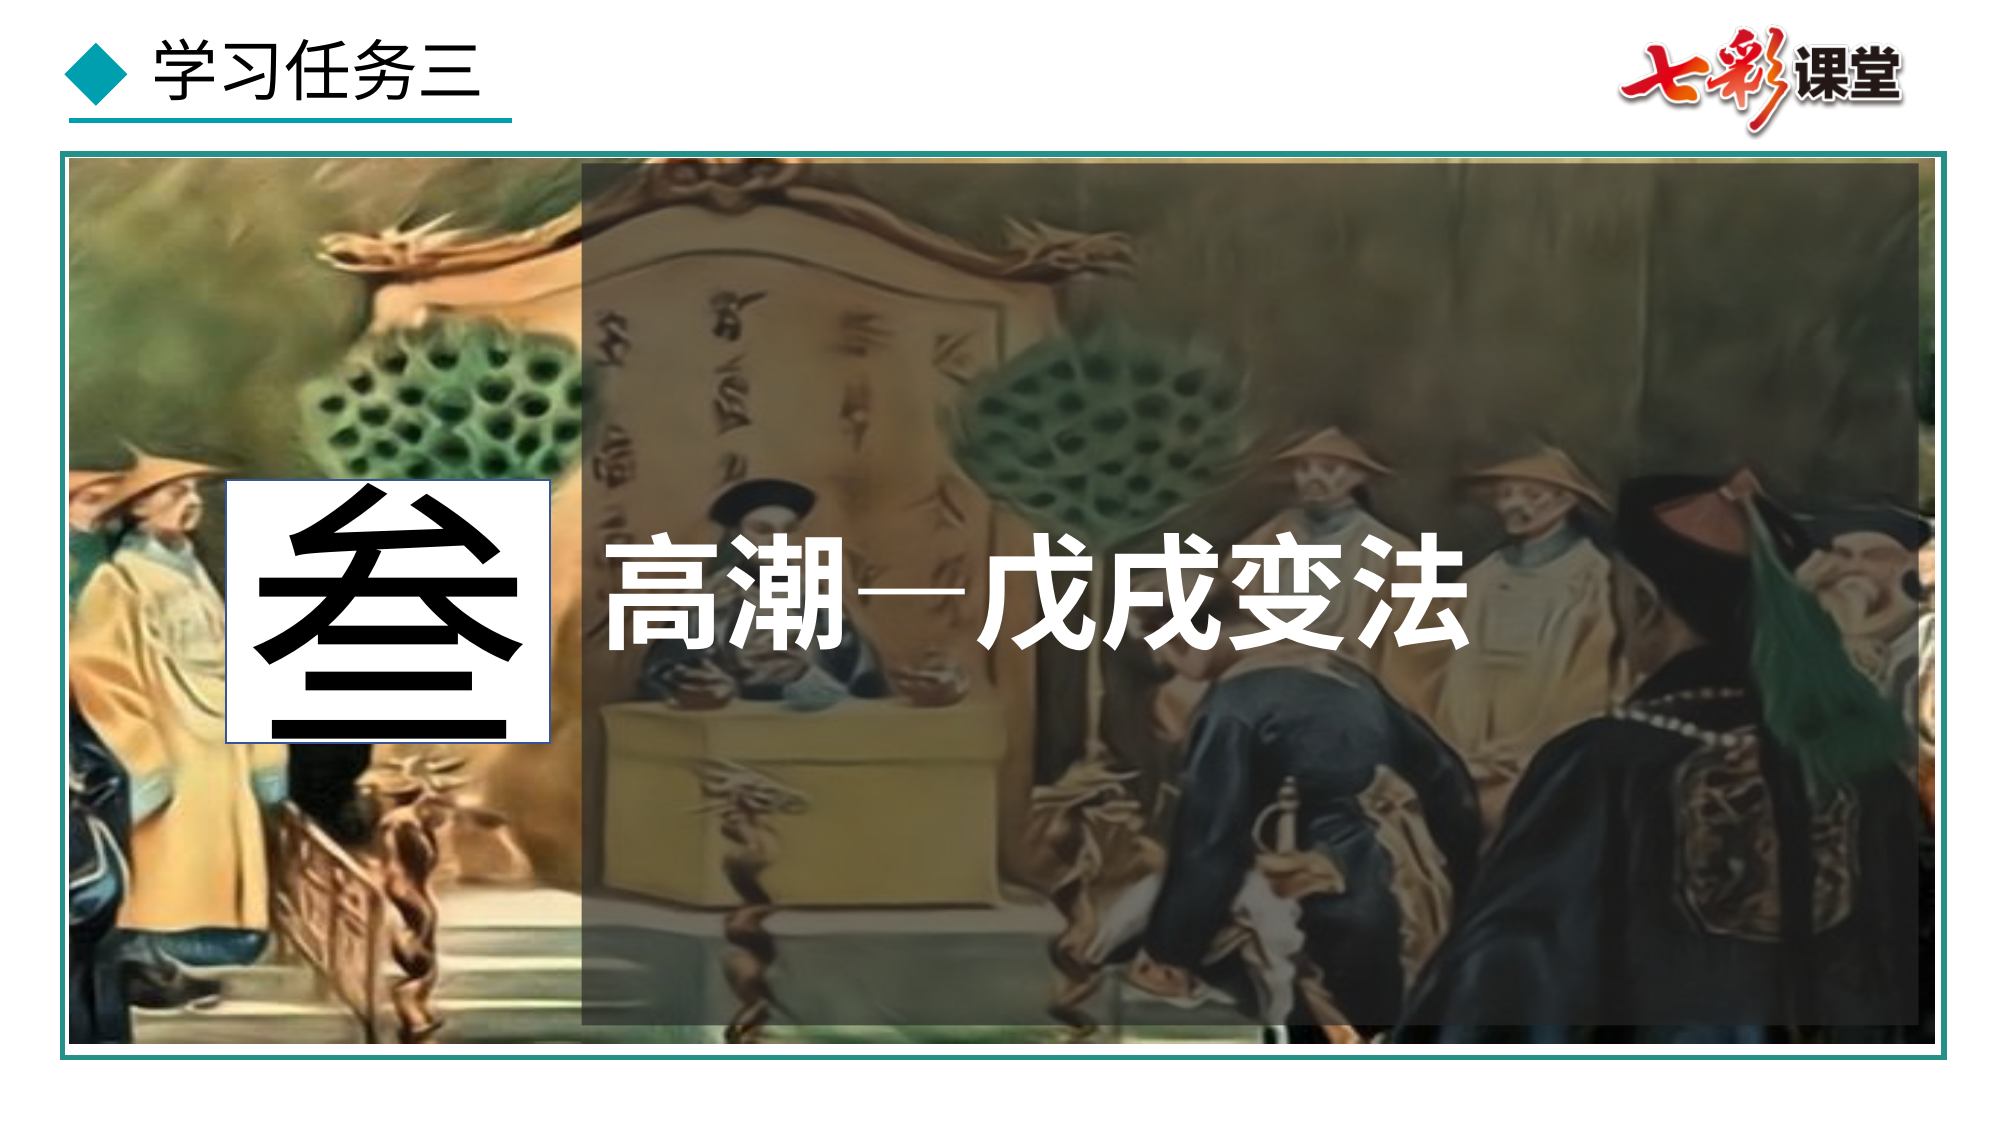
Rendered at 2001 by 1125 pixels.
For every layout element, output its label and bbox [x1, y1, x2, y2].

picture [1614, 20, 1911, 140]
picture [68, 158, 1935, 1044]
